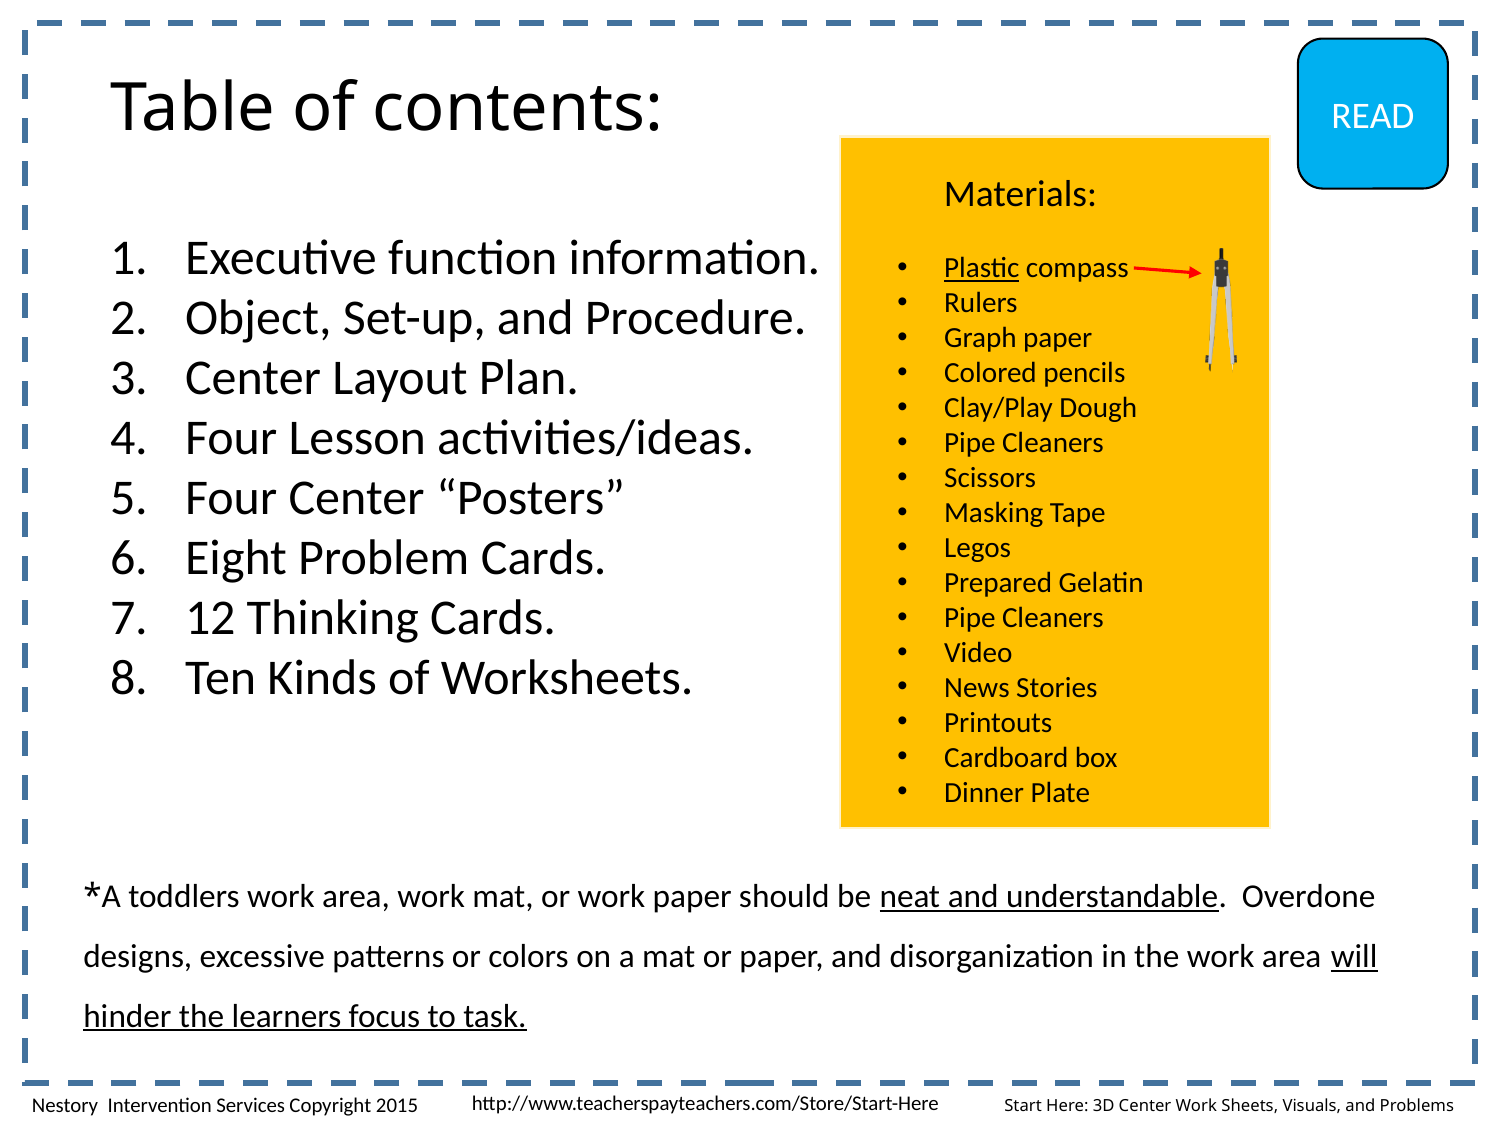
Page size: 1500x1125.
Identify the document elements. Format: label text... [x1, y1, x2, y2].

text_box Table of contents: Executive function information. Object, Set-up, and Procedure. Center Layout Plan. Four Lesson activities/ideas. Four Center “Posters” Eight Problem Cards. 12 Thinking Cards. Ten Kinds of Worksheets. [95, 56, 836, 752]
text_box *A toddlers work area, work mat, or work paper should be neat and understandable. Overdone designs, excessive patterns or colors on a mat or paper, and disorganization in the work area will hinder the learners focus to task. [68, 846, 1448, 1042]
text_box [13, 1067, 1500, 1125]
picture [1204, 248, 1237, 373]
text_box Materials: Plastic compass Rulers Graph paper Colored pencils Clay/Play Dough Pipe Cleaners Scissors Masking Tape Legos Prepared Gelatin Pipe Cleaners Video News Stories Printouts Cardboard box Dinner Plate [882, 161, 1159, 816]
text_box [1133, 267, 1202, 274]
text_box [24, 22, 1476, 1067]
text_box [839, 135, 1271, 829]
